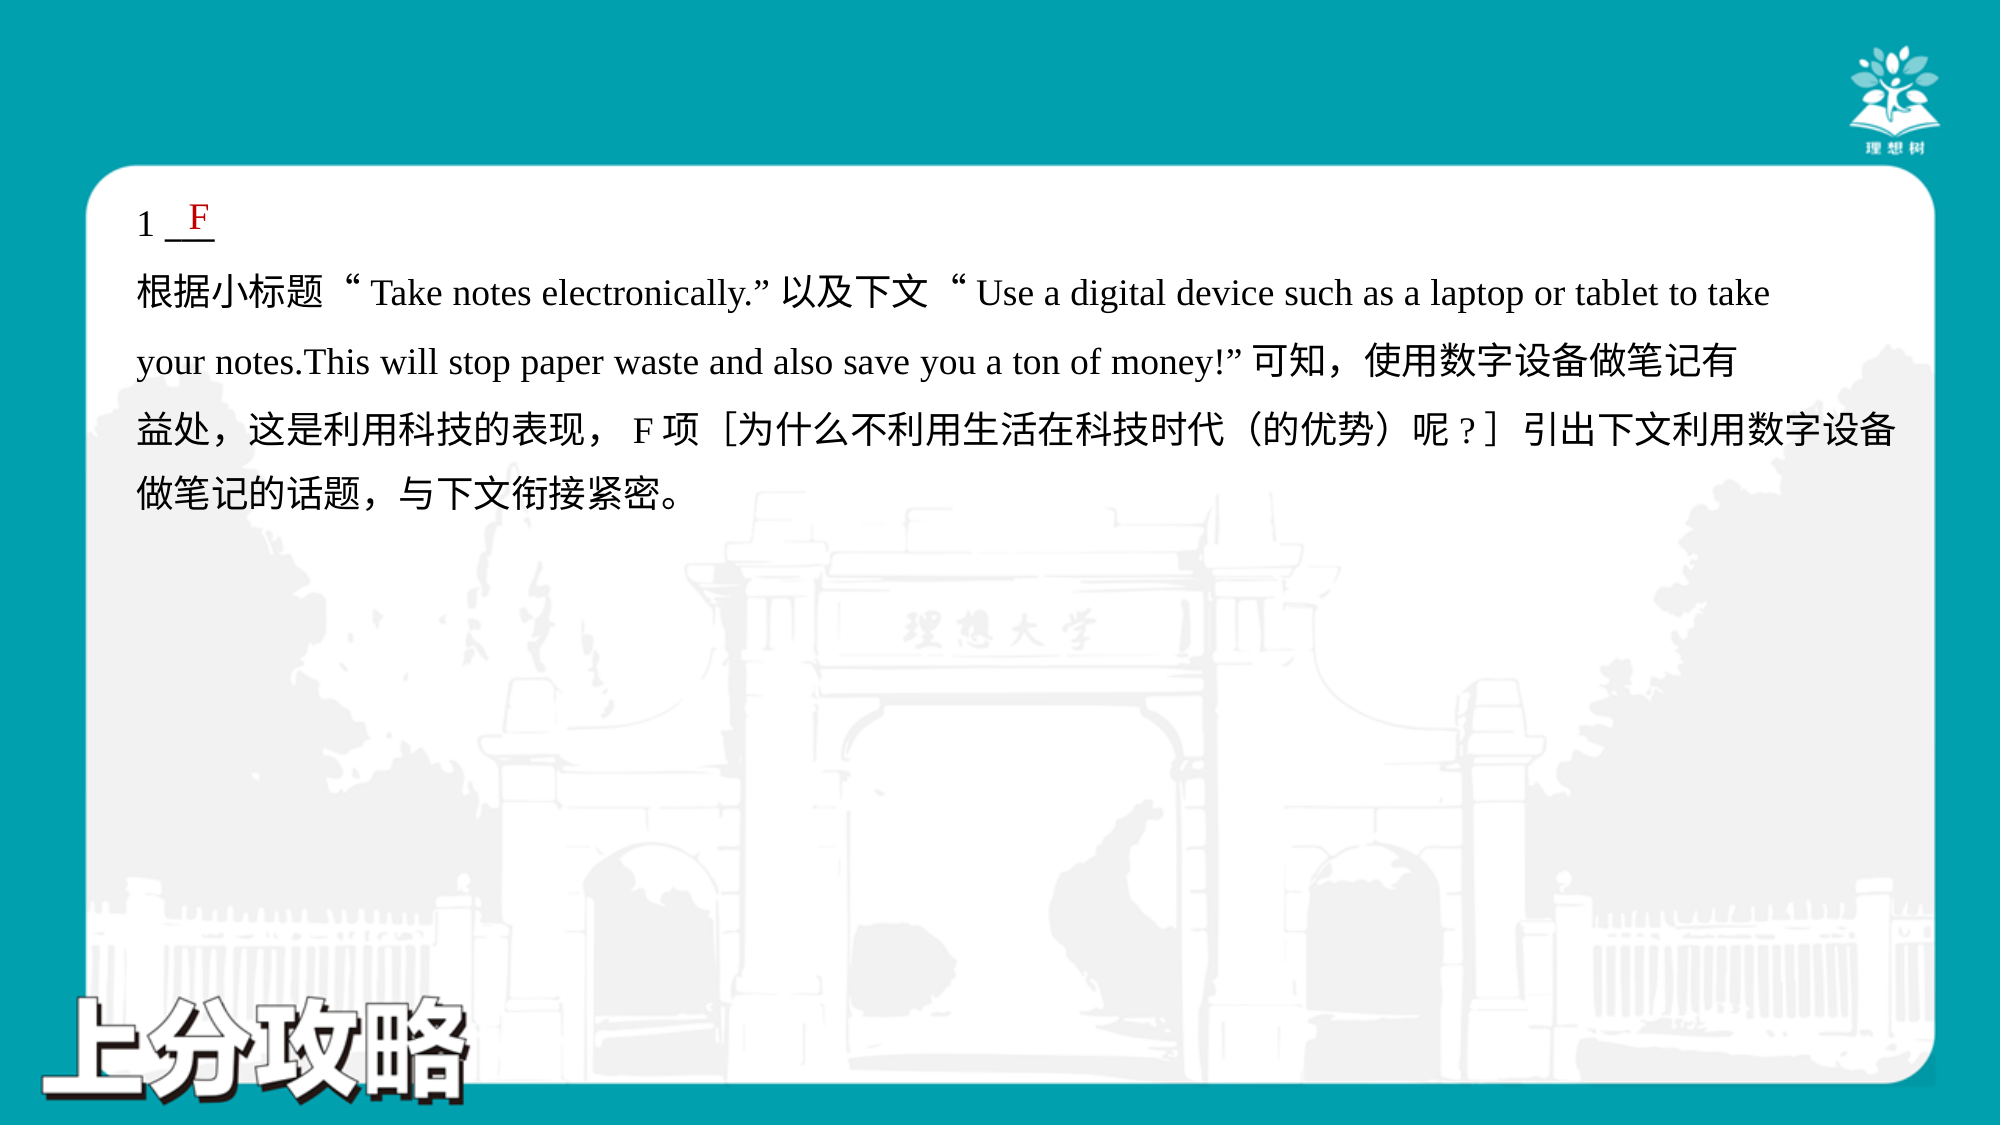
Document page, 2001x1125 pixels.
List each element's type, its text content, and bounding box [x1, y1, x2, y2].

text_box F [174, 170, 223, 230]
text_box 1 ___ [136, 176, 1865, 237]
text_box 根据小标题“Take notes electronically.”以及下文“Use a digital device such as a laptop or tablet to take your notes.This will stop paper waste and also save you a ton of money!”可知，使用数字设备做笔记有 益处，这是利用科技的表现，F项［为什么不利用生活在科技时代（的优势）呢?］引出下文利用数字设备 做笔记的话题，与下文衔接紧密。 [136, 244, 1865, 509]
picture [0, 0, 2000, 1125]
